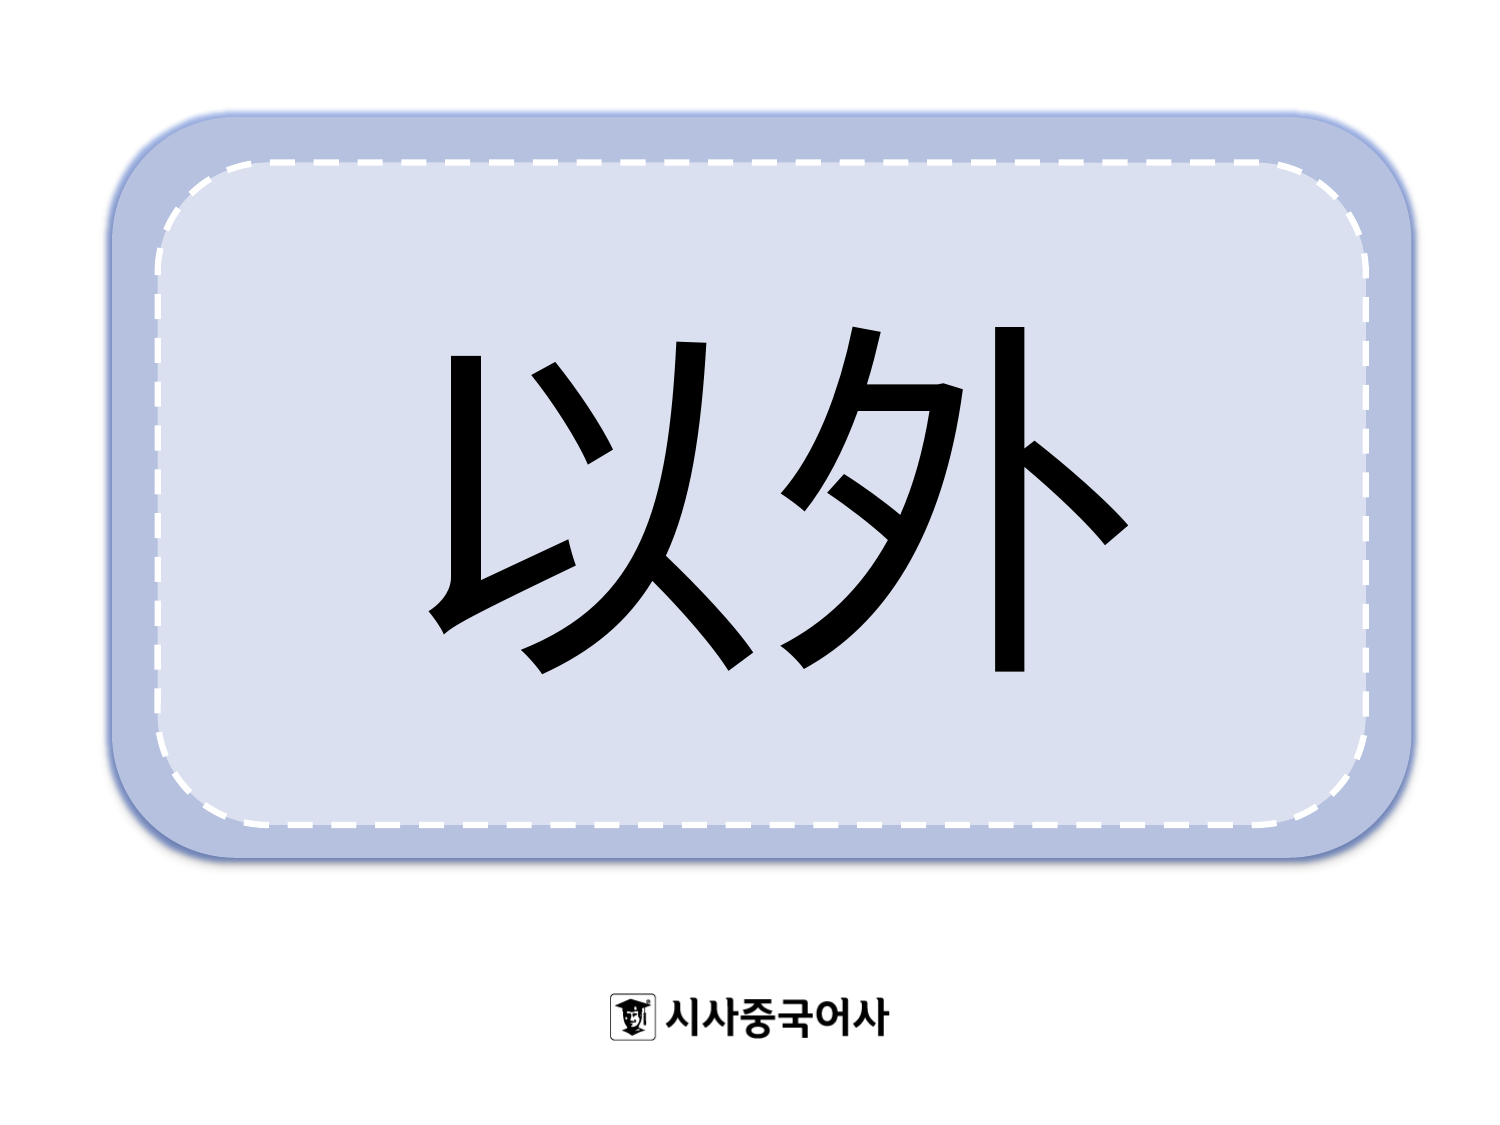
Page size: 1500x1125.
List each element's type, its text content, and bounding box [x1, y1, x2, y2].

picture [602, 987, 898, 1047]
text_box 以外 [162, 160, 1371, 824]
